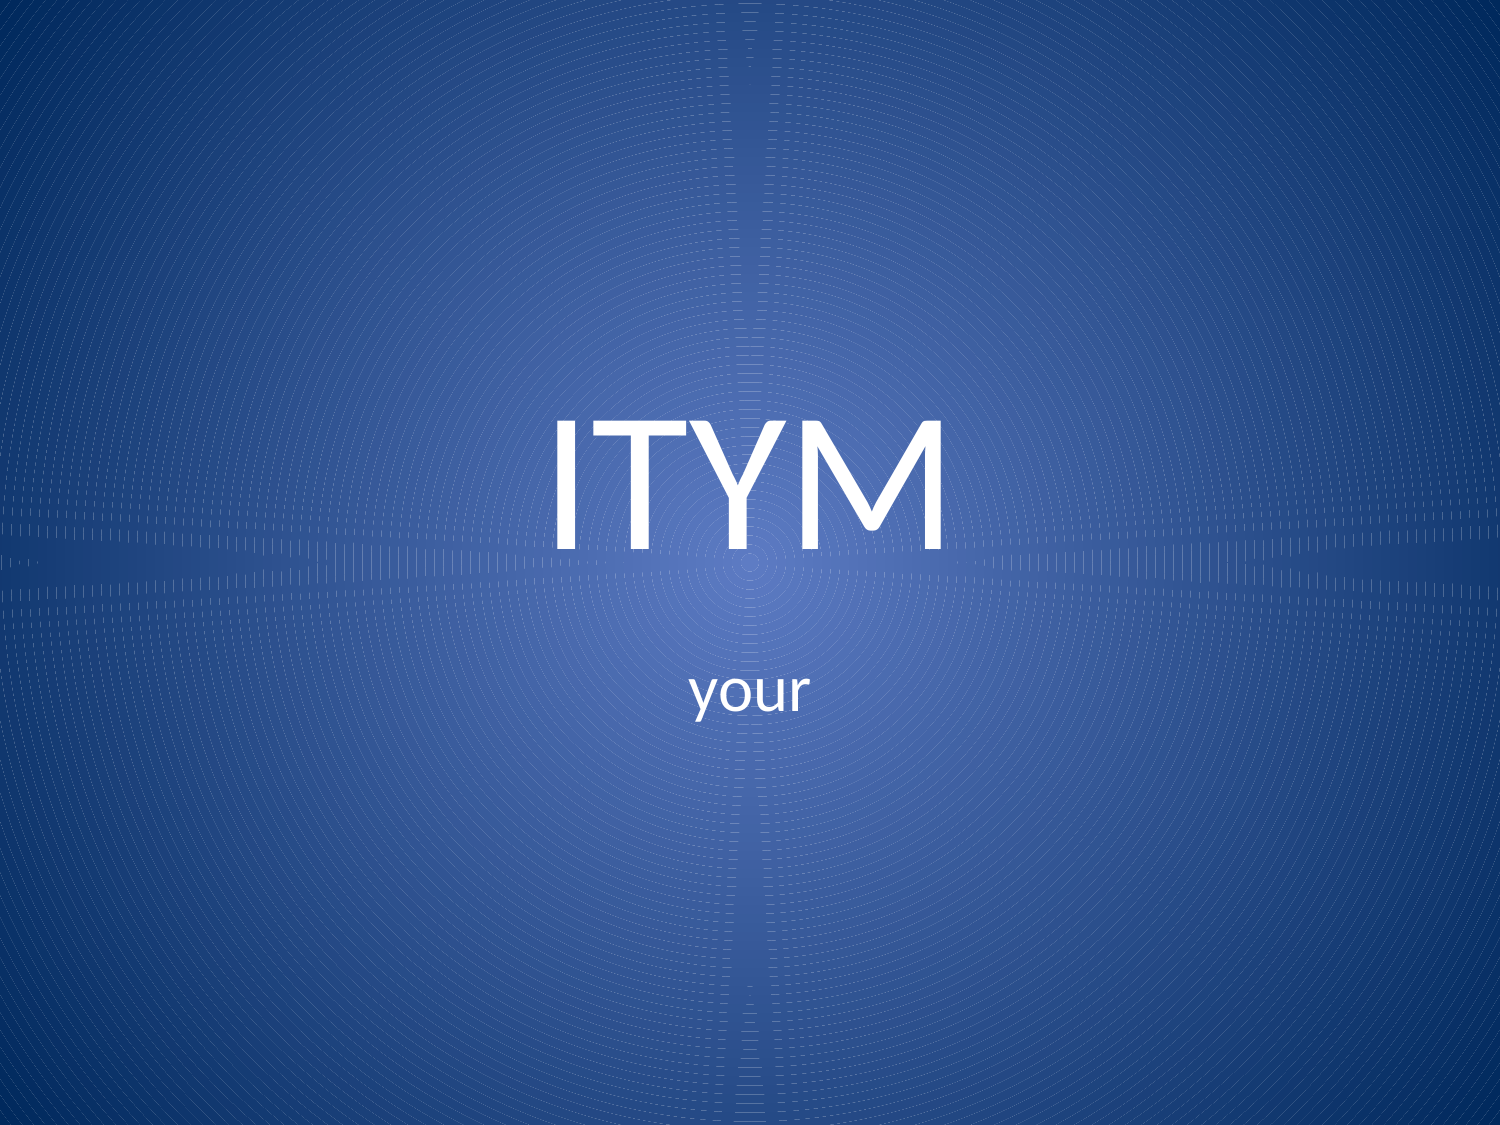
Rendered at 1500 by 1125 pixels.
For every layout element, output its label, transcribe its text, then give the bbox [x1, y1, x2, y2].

title ITYM [112, 349, 1388, 591]
subtitle your [224, 637, 1276, 926]
